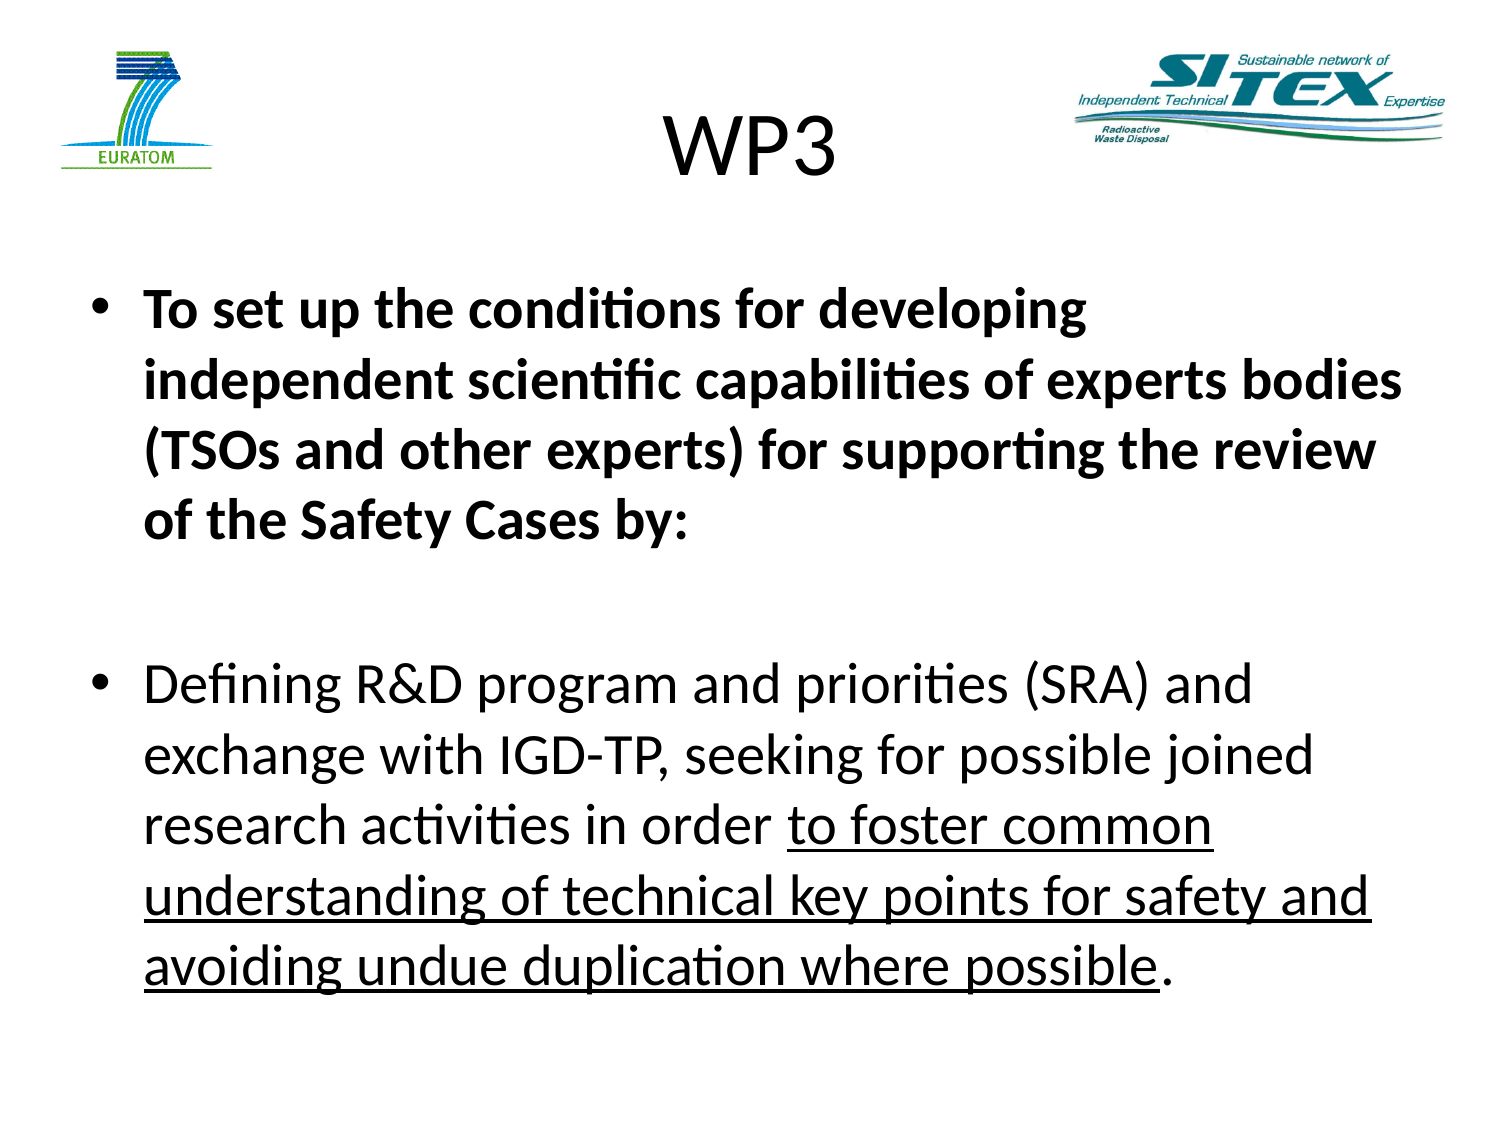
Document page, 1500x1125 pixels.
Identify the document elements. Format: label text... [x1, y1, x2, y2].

list To set up the conditions for developing independent scientific capabilities of experts bodies (TSOs and other experts) for supporting the review of the Safety Cases by: Defining R&D program and priorities (SRA) and exchange with IGD-TP, seeking for possible joined research activities in order to foster common understanding of technical key points for safety and avoiding undue duplication where possible. [75, 262, 1425, 1005]
picture [53, 42, 219, 178]
picture [1057, 31, 1470, 163]
title WP3 [75, 45, 1425, 233]
